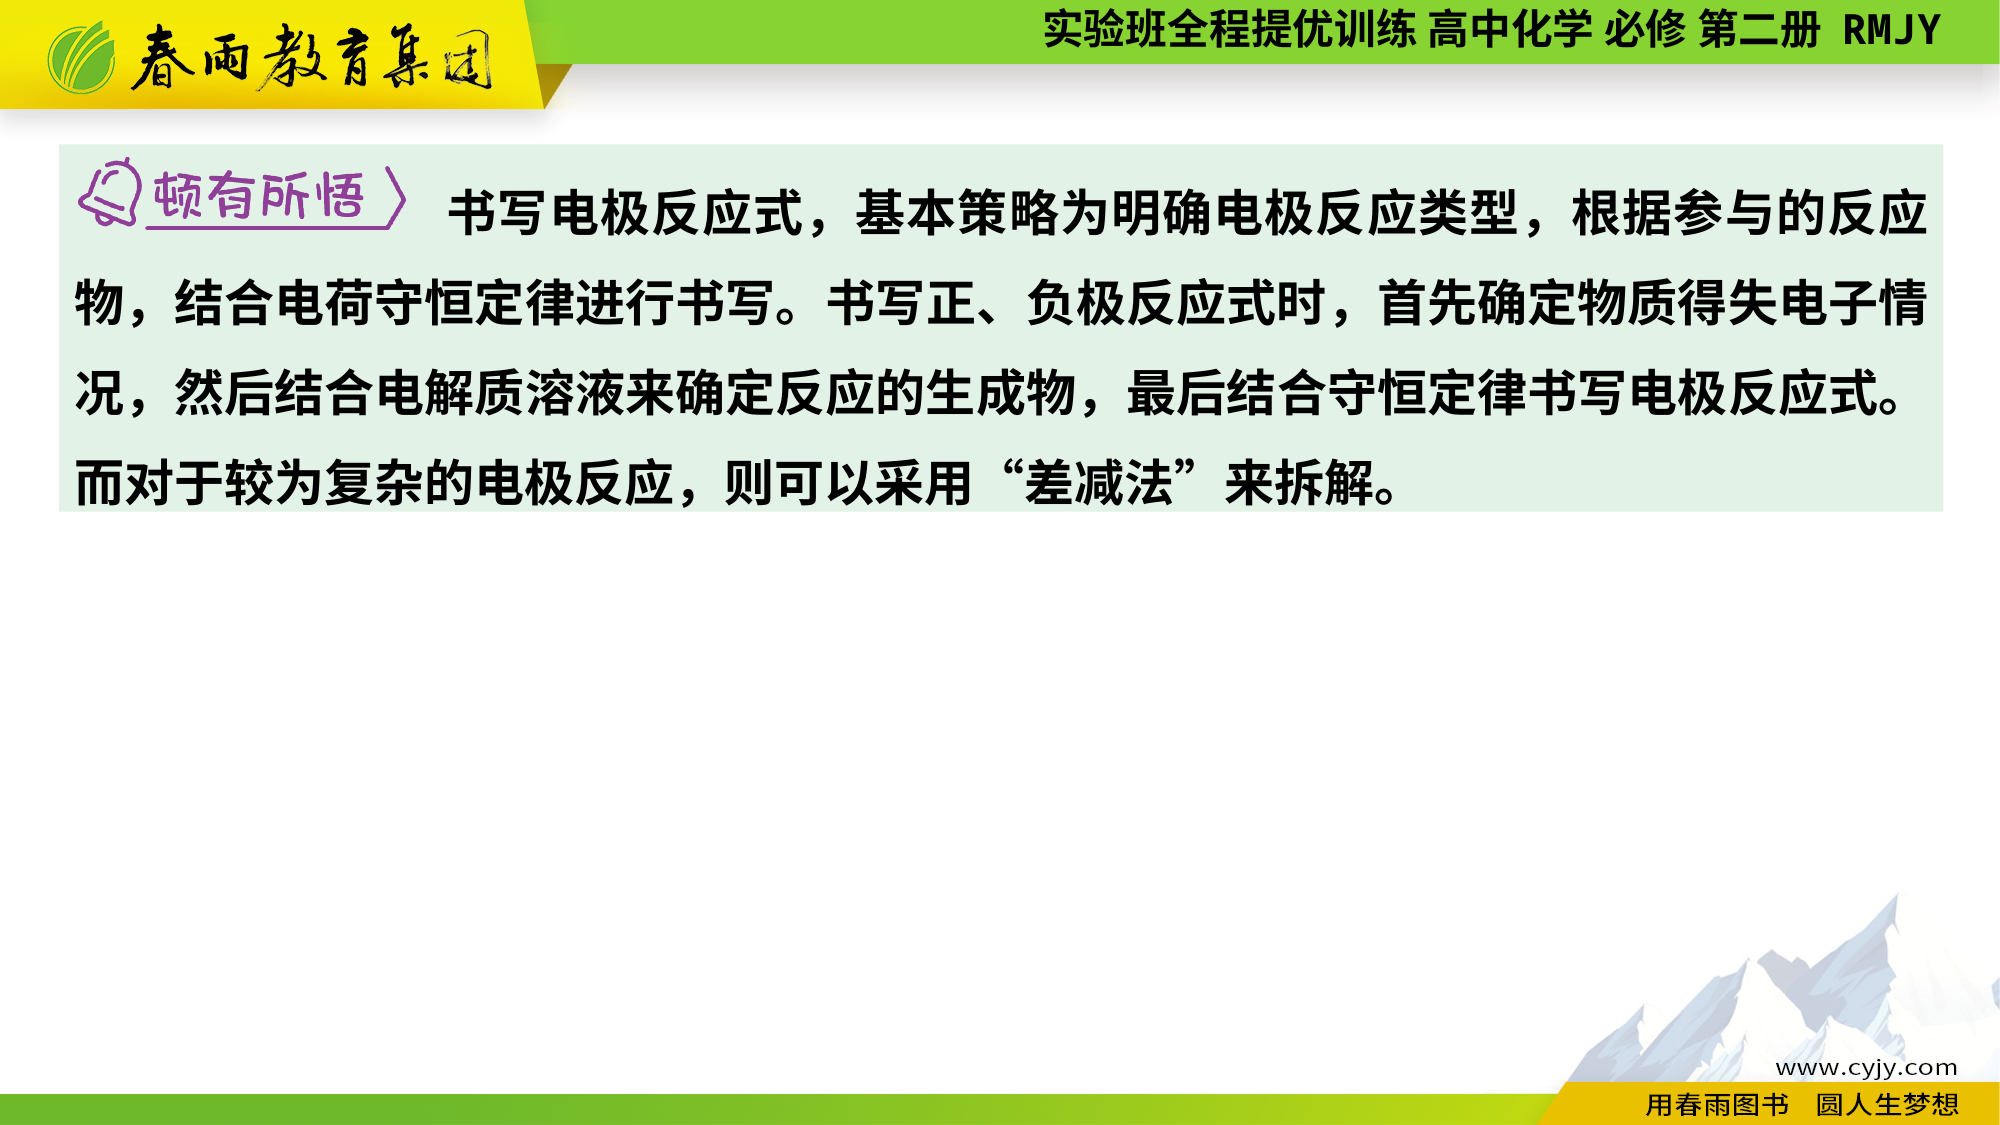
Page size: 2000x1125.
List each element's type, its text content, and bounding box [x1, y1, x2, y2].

picture [0, 0, 2000, 1125]
list 书写电极反应式，基本策略为明确电极反应类型，根据参与的反应物，结合电荷守恒定律进行书写。书写正、负极反应式时，首先确定物质得失电子情况，然后结合电解质溶液来确定反应的生成物，最后结合守恒定律书写电极反应式。而对于较为复杂的电极反应，则可以采用“差减法”来拆解。 [59, 144, 1944, 512]
